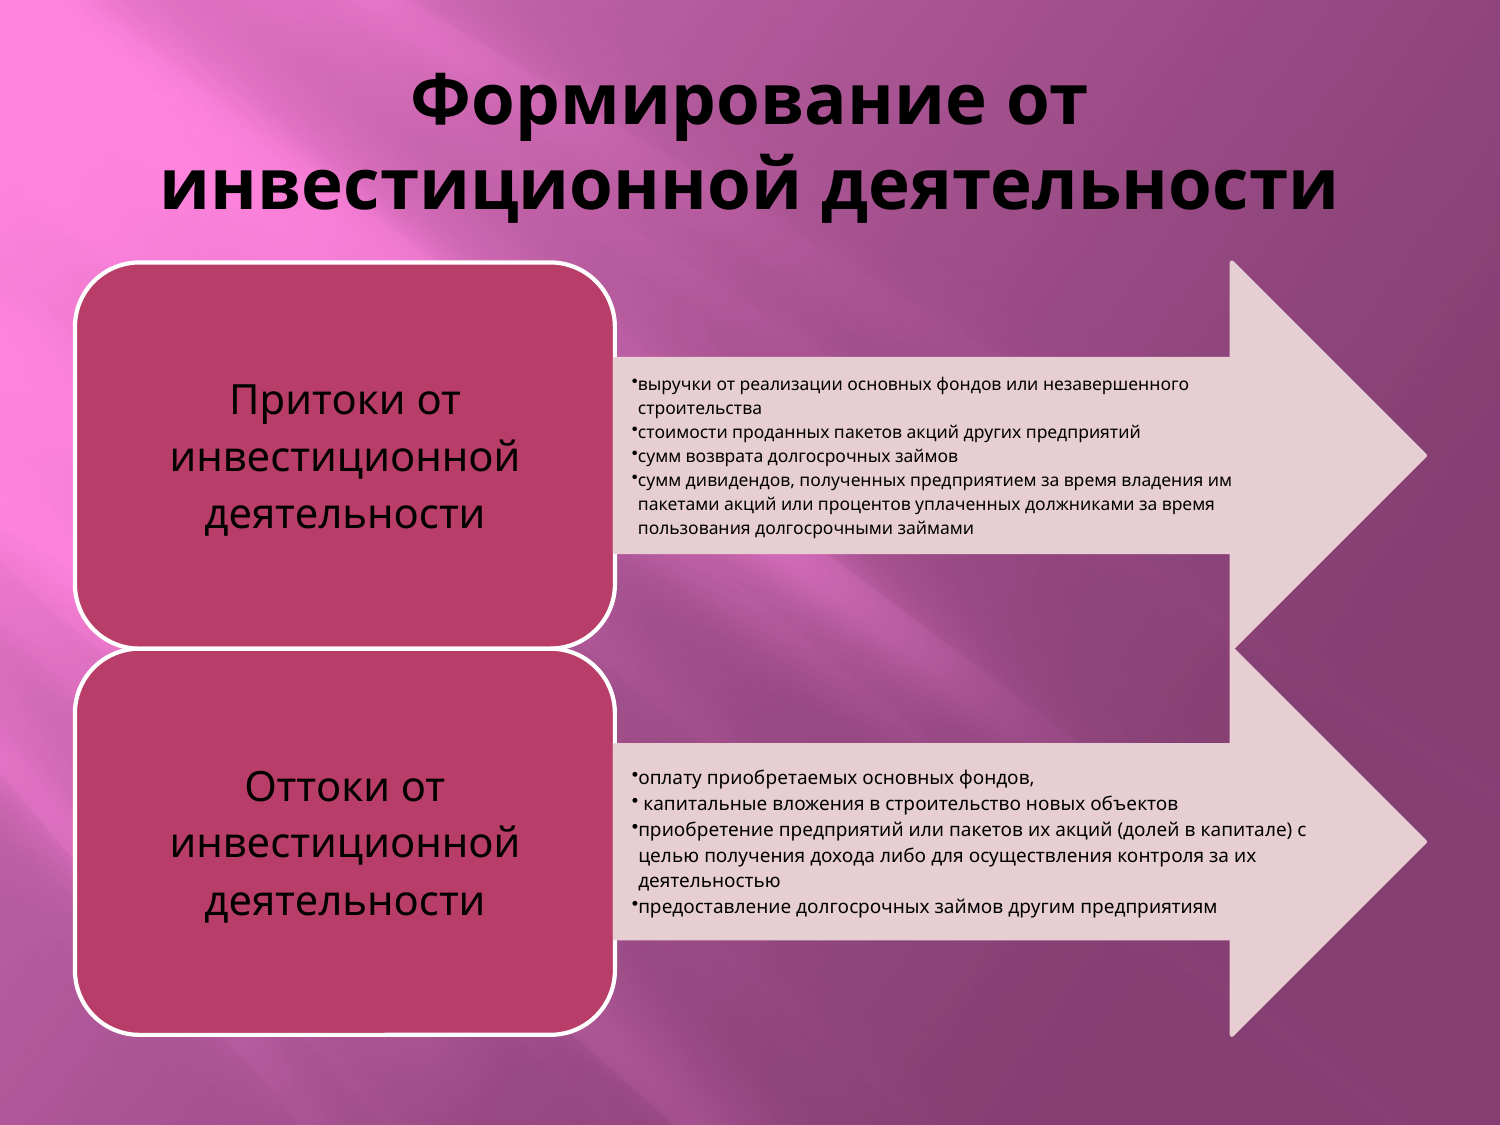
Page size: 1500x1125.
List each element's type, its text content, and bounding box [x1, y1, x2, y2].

title Формирование от инвестиционной деятельности [75, 45, 1425, 233]
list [74, 262, 1426, 1036]
